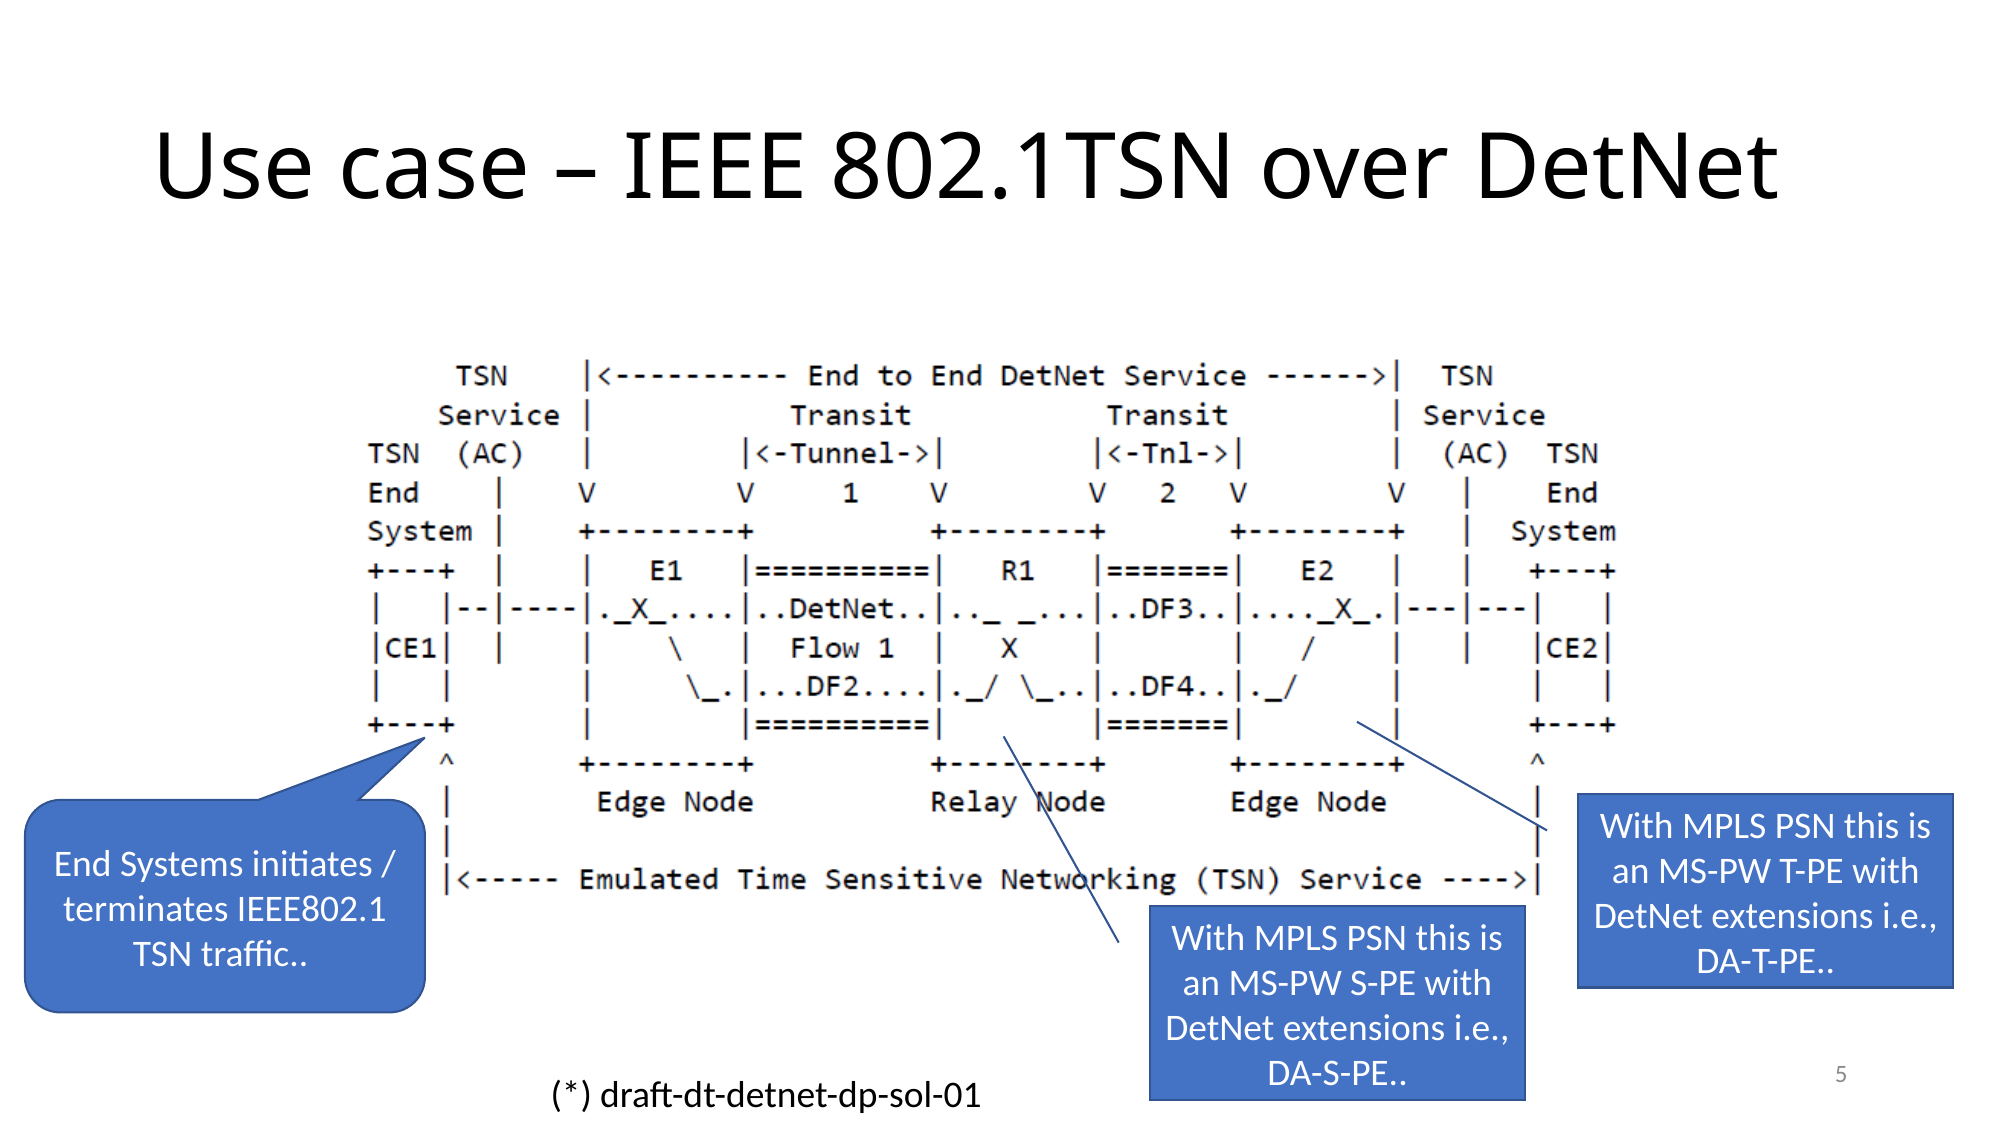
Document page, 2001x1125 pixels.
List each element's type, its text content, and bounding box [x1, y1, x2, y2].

picture [349, 337, 1629, 901]
slide_number 5 [1412, 1042, 1863, 1103]
title Use case – IEEE 802.1TSN over DetNet [137, 59, 1863, 278]
text_box (*) draft-dt-detnet-dp-sol-01 [535, 1062, 997, 1123]
text_box With MPLS PSN this is an MS-PW T-PE with DetNet extensions i.e., DA-T-PE.. [1577, 793, 1954, 989]
text_box With MPLS PSN this is an MS-PW S-PE with DetNet extensions i.e., DA-S-PE.. [1149, 905, 1526, 1101]
text_box End Systems initiates / terminates IEEE802.1 TSN traffic.. [23, 764, 426, 1014]
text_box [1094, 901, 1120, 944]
